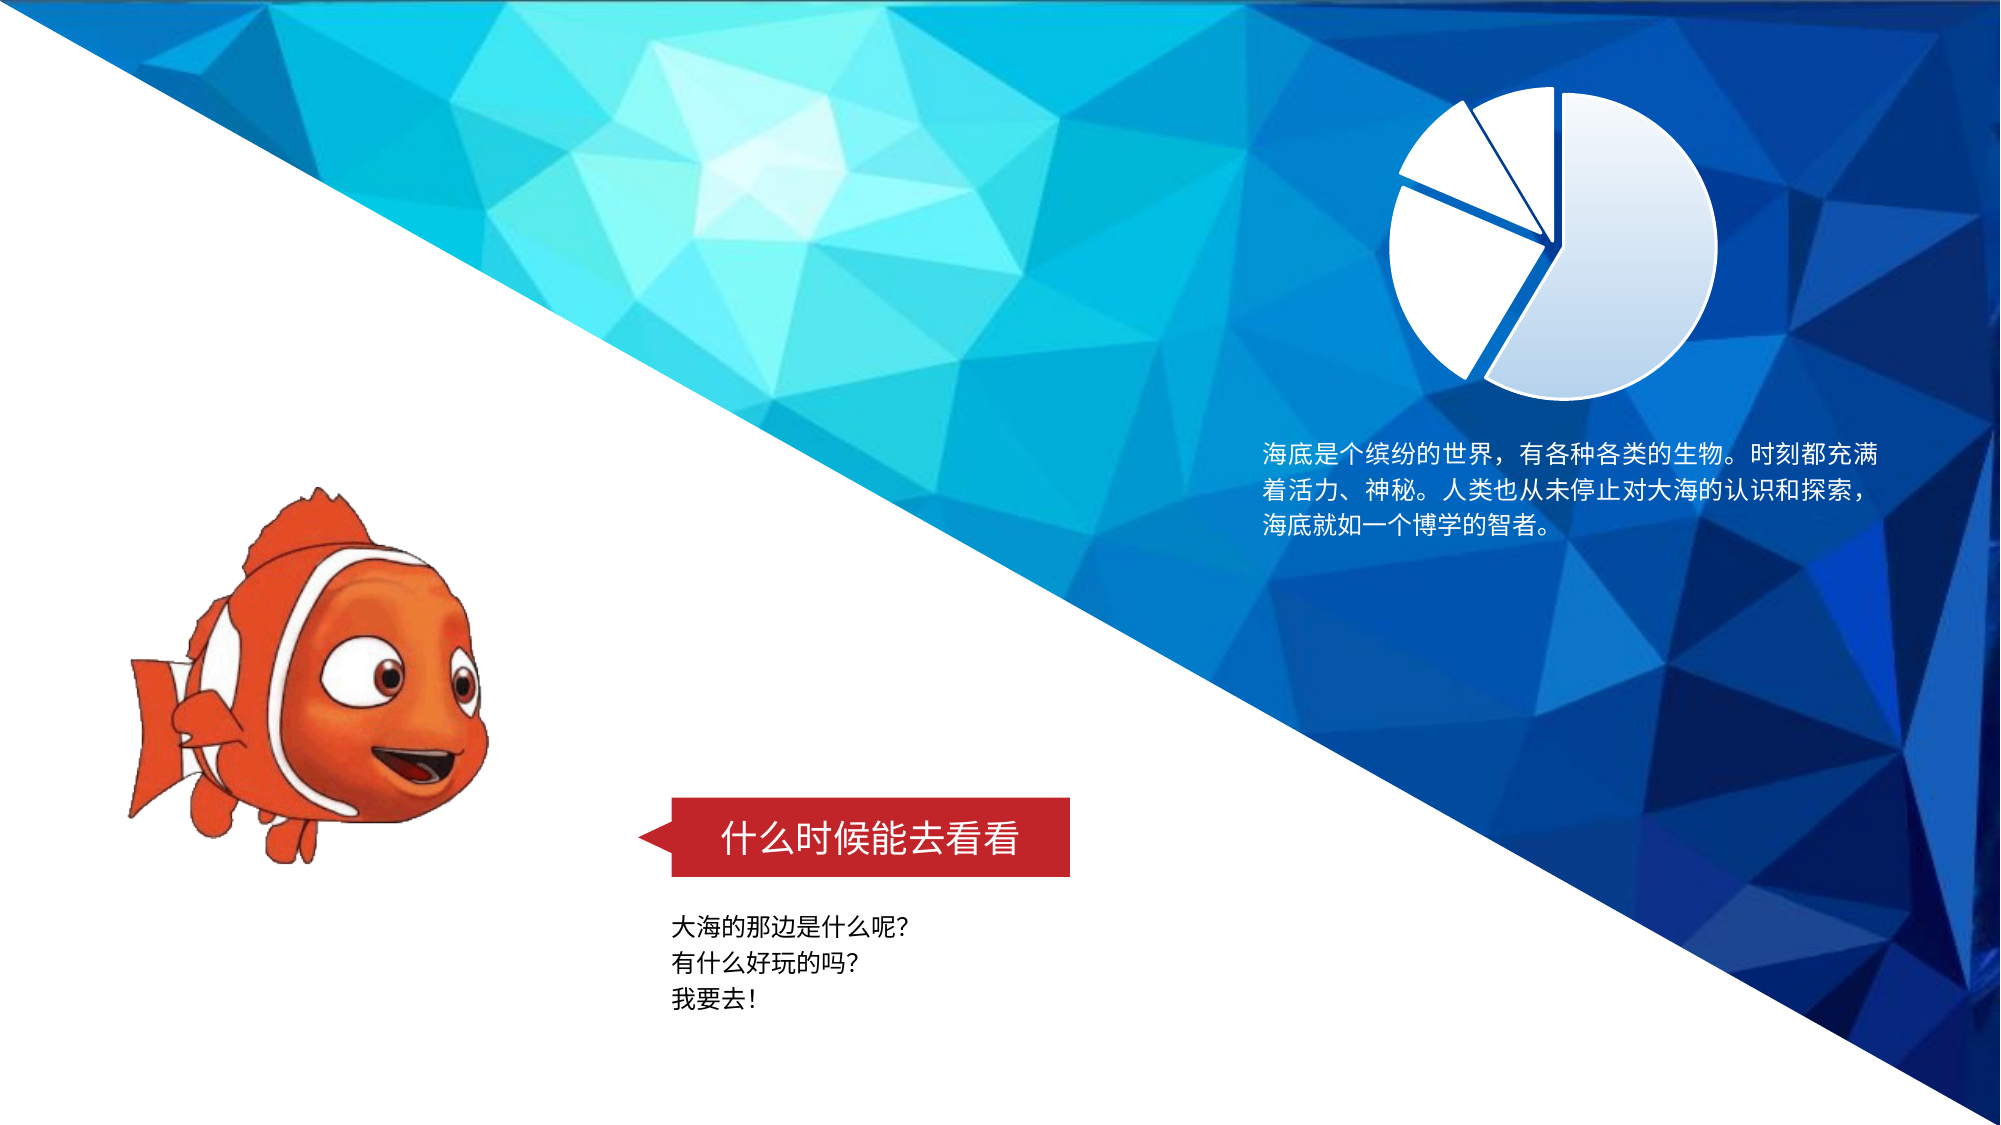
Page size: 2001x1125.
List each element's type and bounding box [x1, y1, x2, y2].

chart [1319, 17, 1784, 474]
picture [0, 0, 2001, 1125]
